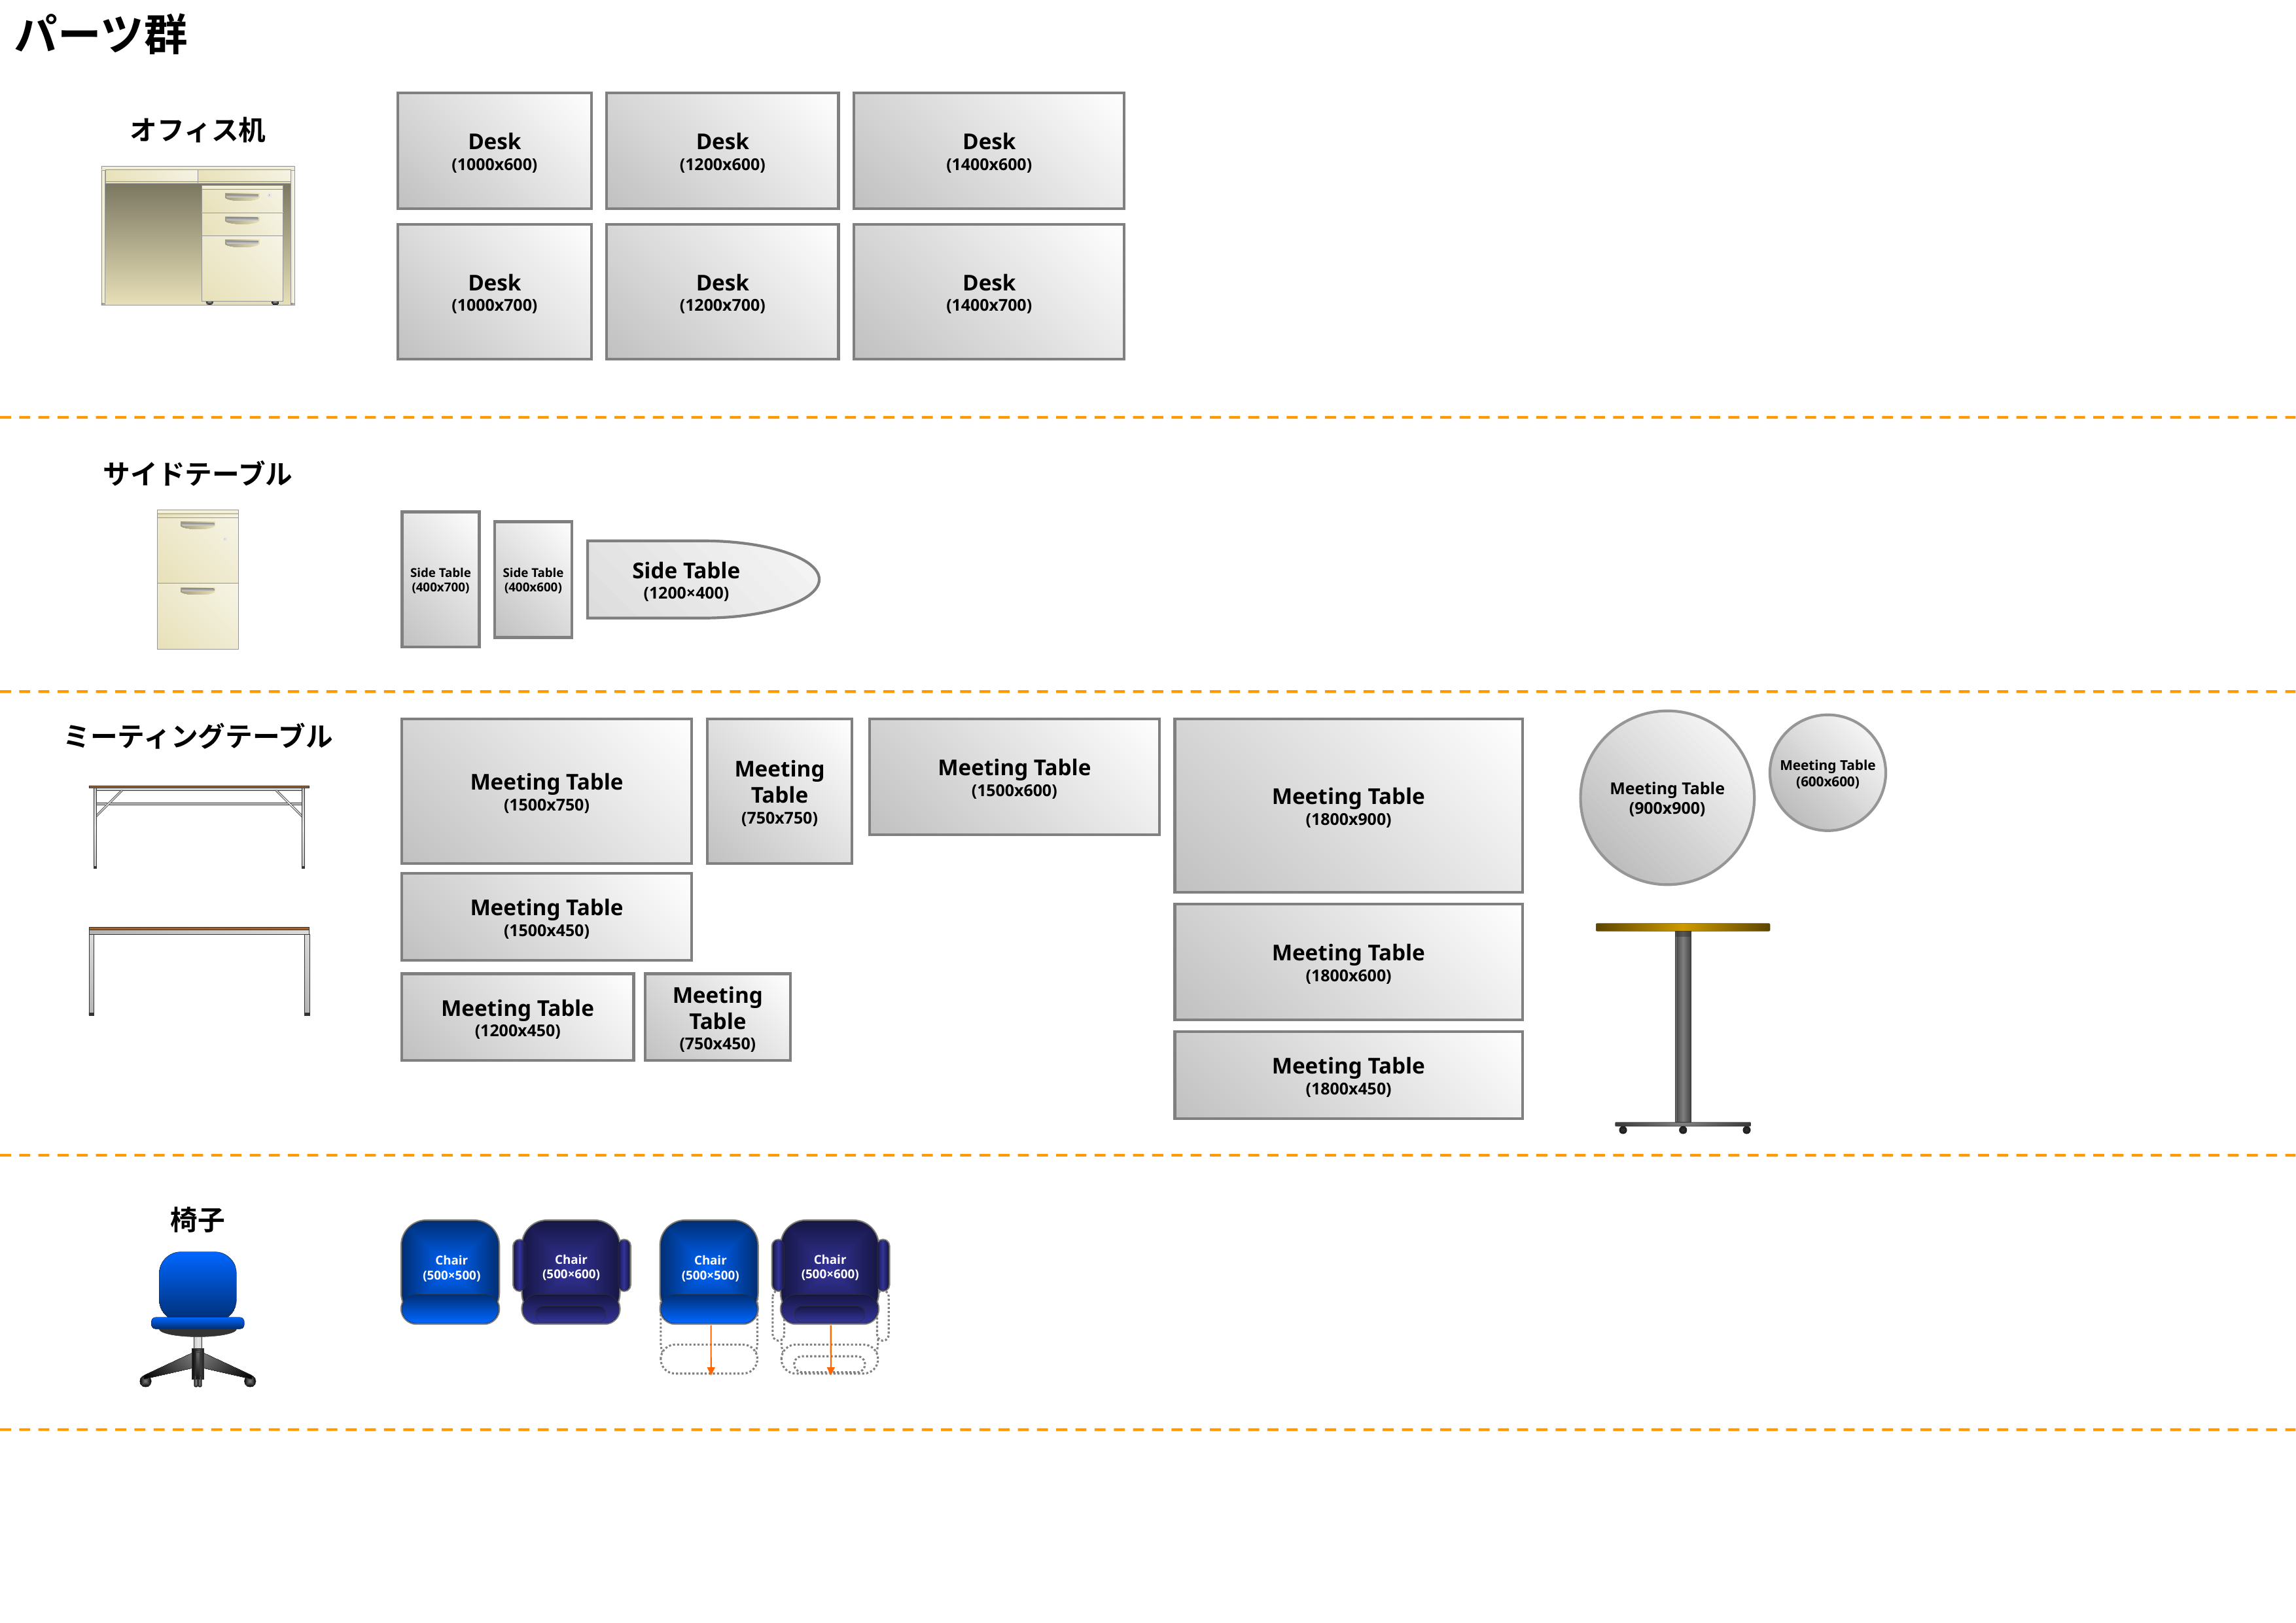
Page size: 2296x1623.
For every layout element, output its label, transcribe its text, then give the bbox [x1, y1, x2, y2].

text_box Meeting Table (1500x600) [870, 718, 1159, 835]
text_box サイドテーブル [93, 452, 303, 495]
text_box Desk (1000x700) [398, 224, 592, 360]
text_box 椅子 [160, 1198, 236, 1240]
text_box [157, 510, 239, 650]
text_box Side Table (400x700) [402, 512, 480, 647]
text_box Desk (1400x700) [854, 224, 1125, 360]
text_box Meeting Table (750x750) [707, 718, 853, 864]
text_box Meeting Table (1800x900) [1174, 718, 1523, 893]
text_box Desk (1200x700) [607, 224, 839, 360]
text_box Side Table (400x600) [494, 521, 572, 638]
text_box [772, 1324, 889, 1374]
text_box Meeting Table (750x450) [645, 973, 790, 1061]
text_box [88, 785, 310, 869]
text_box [660, 1220, 758, 1324]
text_box パーツ群 [0, 0, 202, 67]
text_box Meeting Table (1200x450) [402, 973, 634, 1061]
text_box Desk (1000x600) [398, 92, 592, 209]
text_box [772, 1220, 889, 1324]
text_box Meeting Table (1500x750) [402, 718, 692, 864]
text_box Meeting Table (1800x450) [1174, 1032, 1523, 1119]
text_box Meeting Table (900x900) [1580, 710, 1755, 885]
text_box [88, 926, 310, 1016]
text_box ミーティングテーブル [53, 714, 343, 758]
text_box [101, 166, 295, 305]
text_box Side Table (1200×400) [587, 540, 820, 618]
text_box Meeting Table (600x600) [1769, 714, 1886, 831]
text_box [139, 1251, 256, 1387]
text_box Desk (1200x600) [607, 92, 839, 209]
text_box Meeting Table (1500x450) [402, 873, 692, 960]
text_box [513, 1220, 631, 1324]
text_box オフィス机 [120, 108, 276, 151]
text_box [401, 1220, 499, 1324]
text_box Meeting Table (1800x600) [1174, 904, 1523, 1021]
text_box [660, 1324, 758, 1374]
text_box Desk (1400x600) [854, 92, 1125, 209]
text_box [1595, 923, 1771, 1134]
